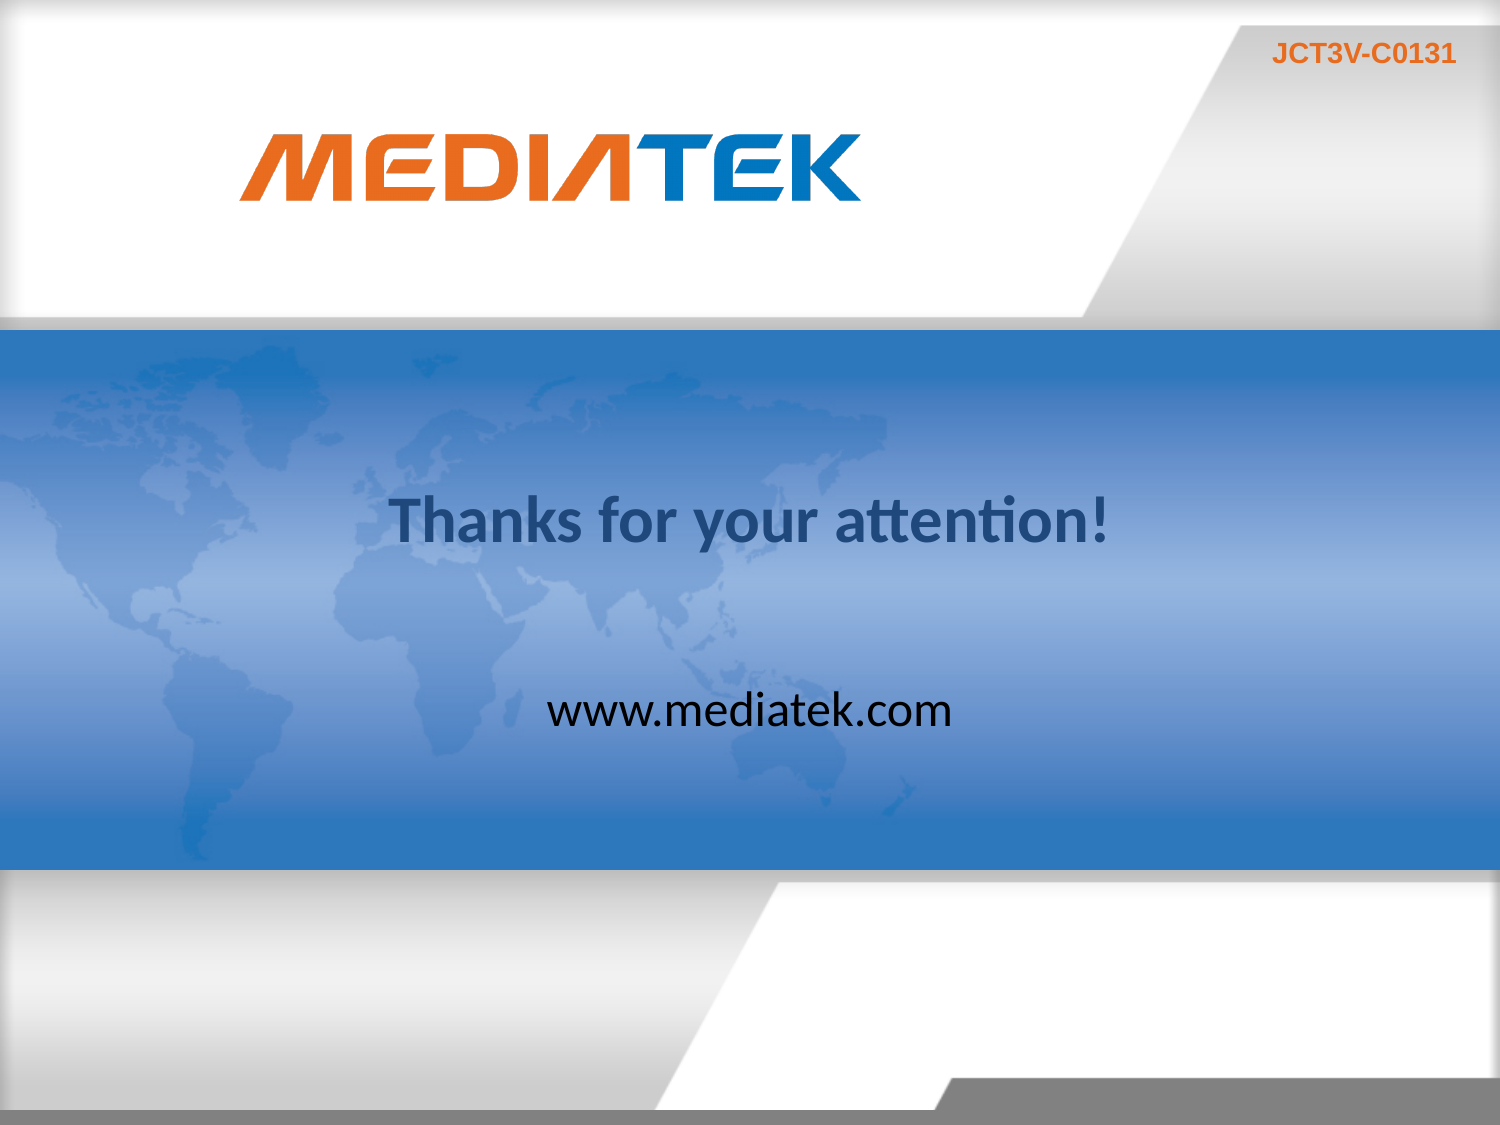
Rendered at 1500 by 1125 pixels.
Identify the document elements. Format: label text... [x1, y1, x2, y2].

title Thanks for your attention! [50, 396, 1450, 634]
picture [0, 0, 1500, 1125]
subtitle www.mediatek.com [50, 669, 1450, 871]
